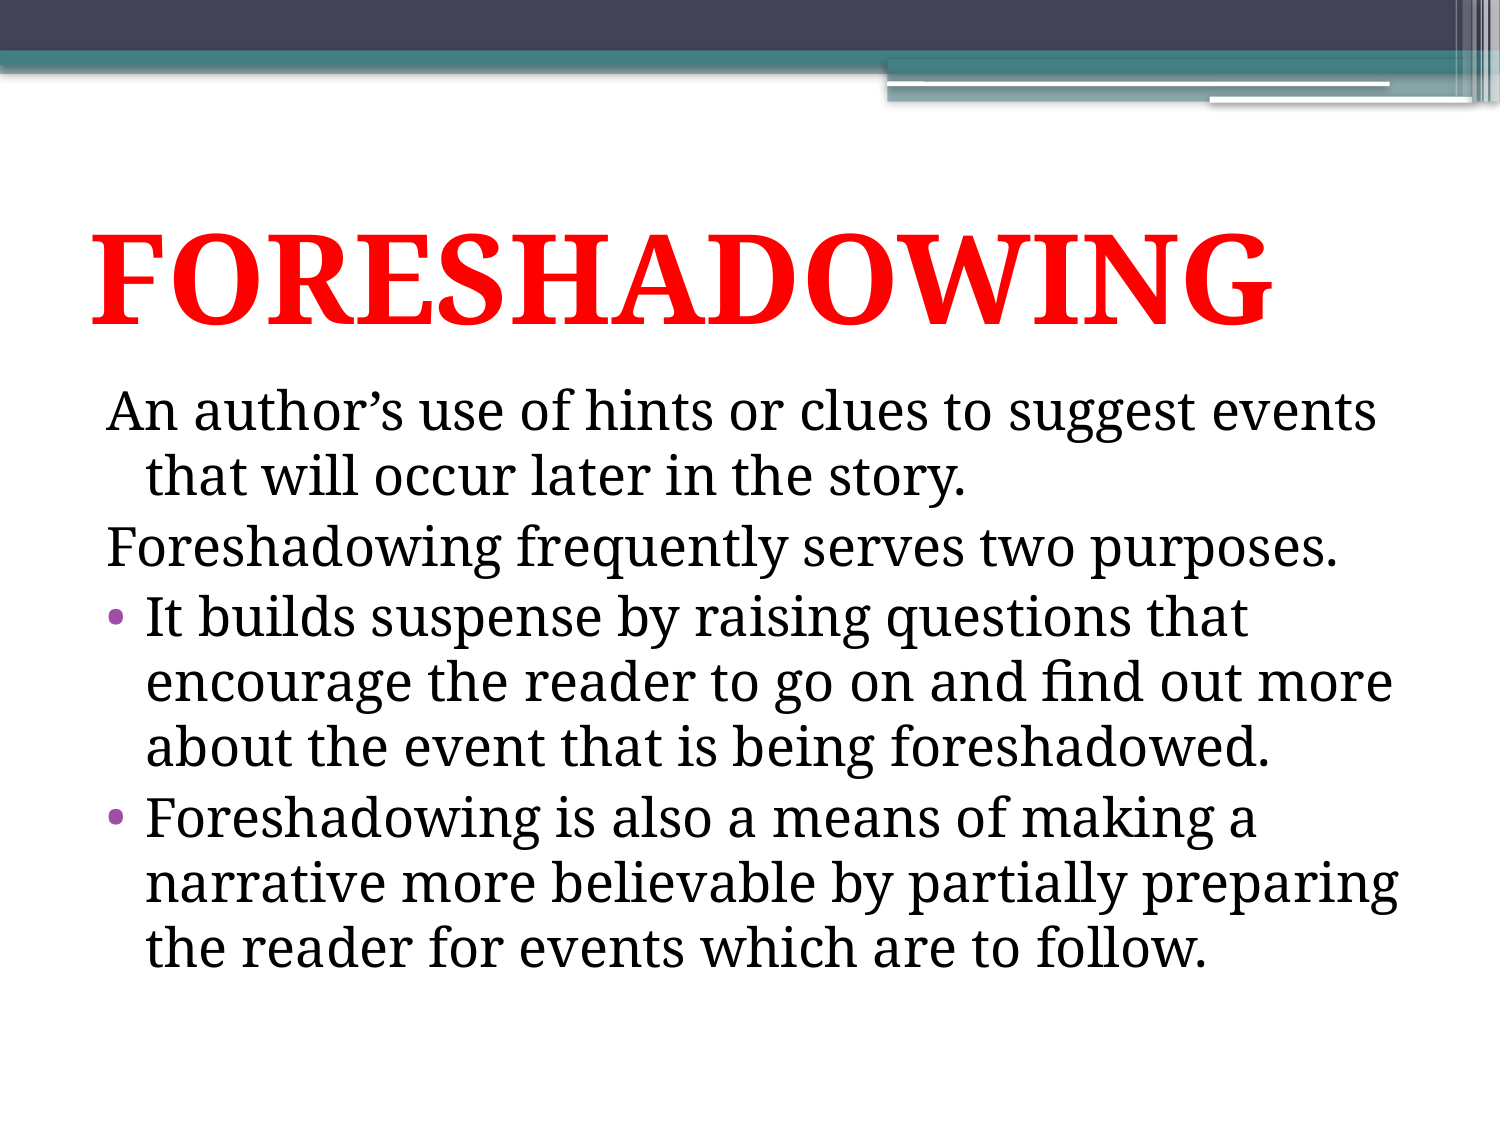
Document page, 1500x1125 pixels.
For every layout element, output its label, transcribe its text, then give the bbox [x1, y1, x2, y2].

title FORESHADOWING [75, 187, 1425, 363]
list An author’s use of hints or clues to suggest events that will occur later in the story. Foreshadowing frequently serves two purposes. It builds suspense by raising questions that encourage the reader to go on and find out more about the event that is being foreshadowed. Foreshadowing is also a means of making a narrative more believable by partially preparing the reader for events which are to follow. [75, 368, 1425, 1079]
